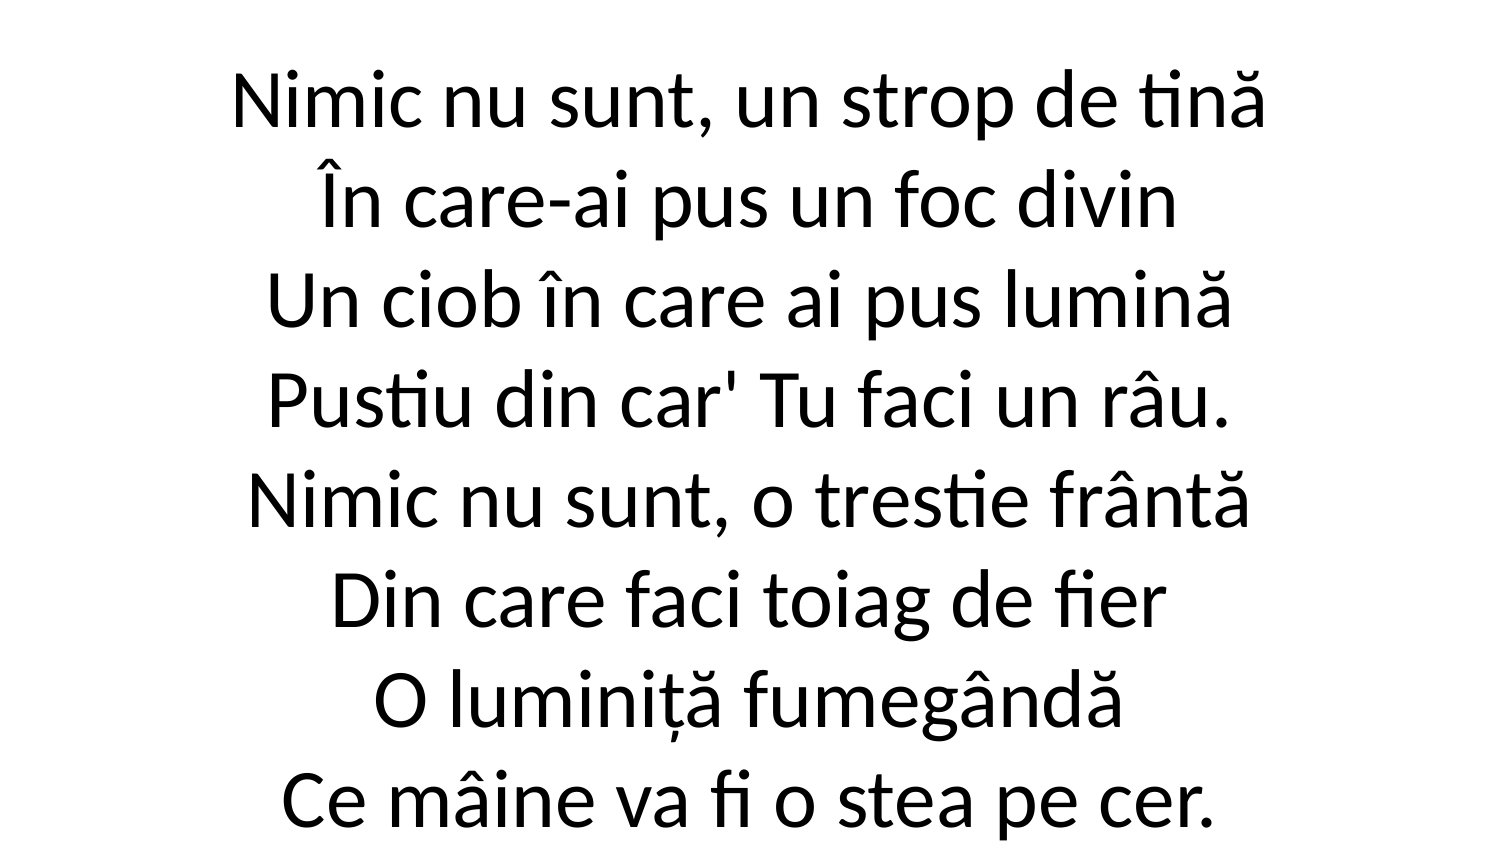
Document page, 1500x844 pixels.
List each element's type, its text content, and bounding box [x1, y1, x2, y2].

text_box Nimic nu sunt, un strop de tină În care-ai pus un foc divin Un ciob în care ai pus lumină Pustiu din car' Tu faci un râu. Nimic nu sunt, o trestie frântă Din care faci toiag de fier O luminiță fumegândă Ce mâine va fi o stea pe cer. [215, 0, 1285, 844]
